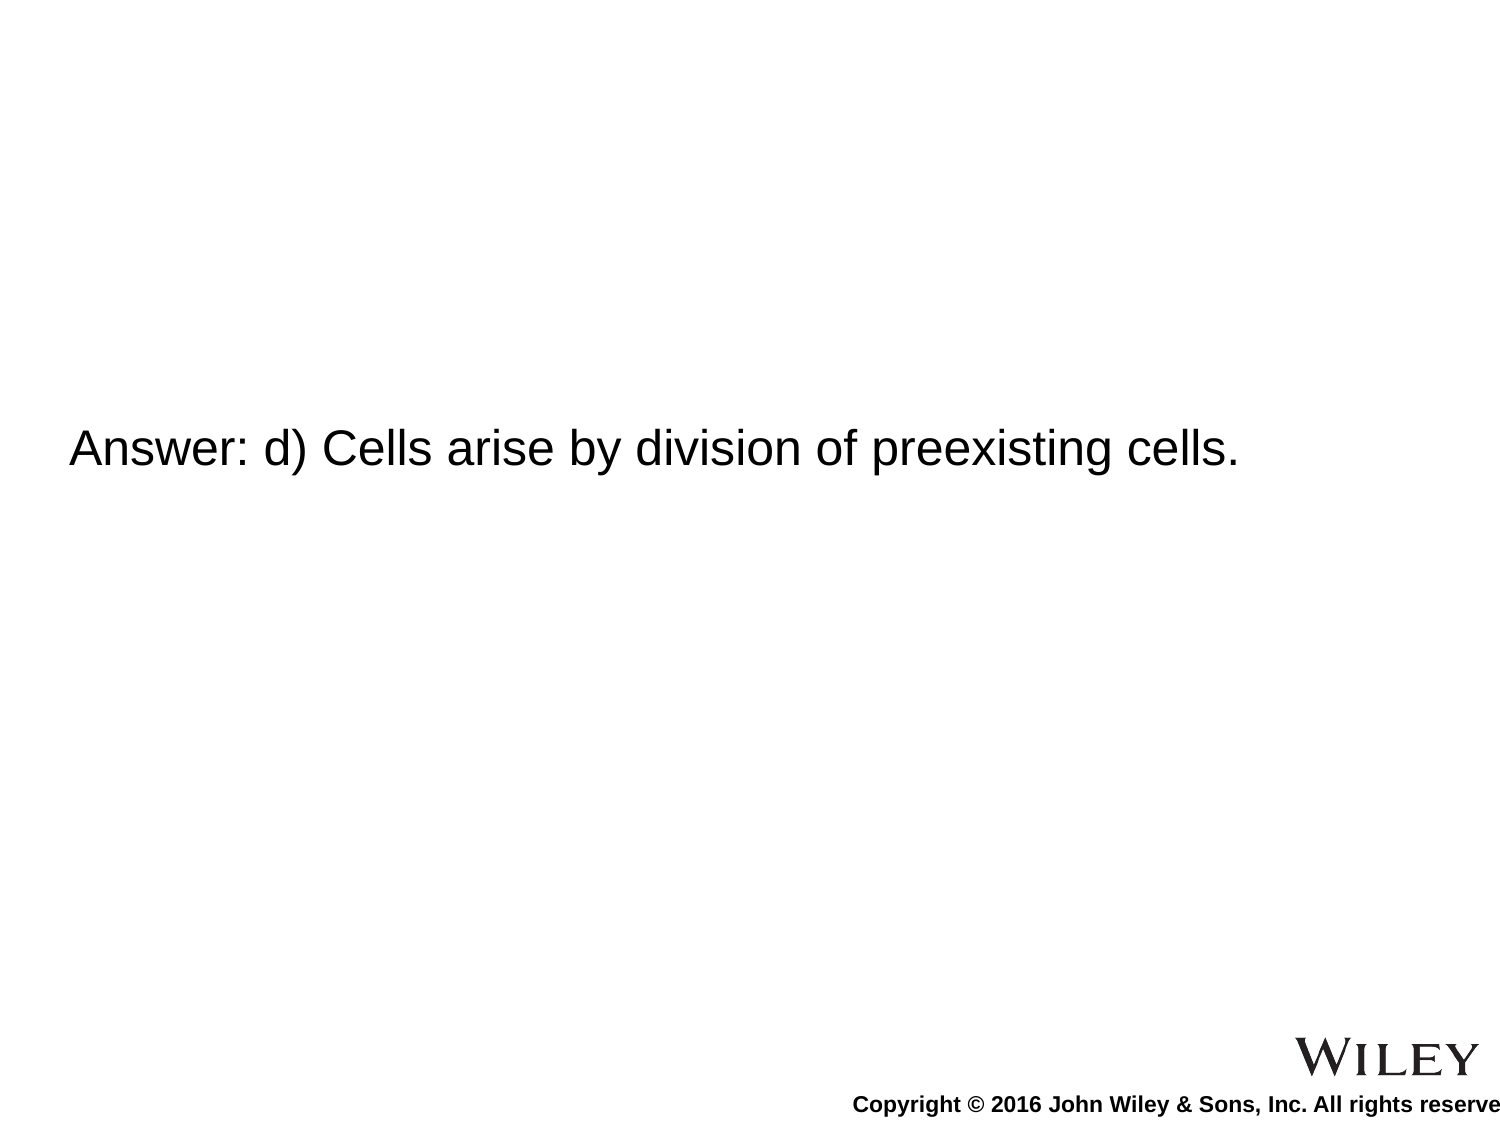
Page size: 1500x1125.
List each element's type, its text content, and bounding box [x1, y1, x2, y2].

text_box Answer: d) Cells arise by division of preexisting cells. [54, 408, 1466, 603]
footer Copyright © 2016 John Wiley & Sons, Inc. All rights reserved. [787, 1065, 1500, 1125]
picture [1292, 1035, 1480, 1065]
